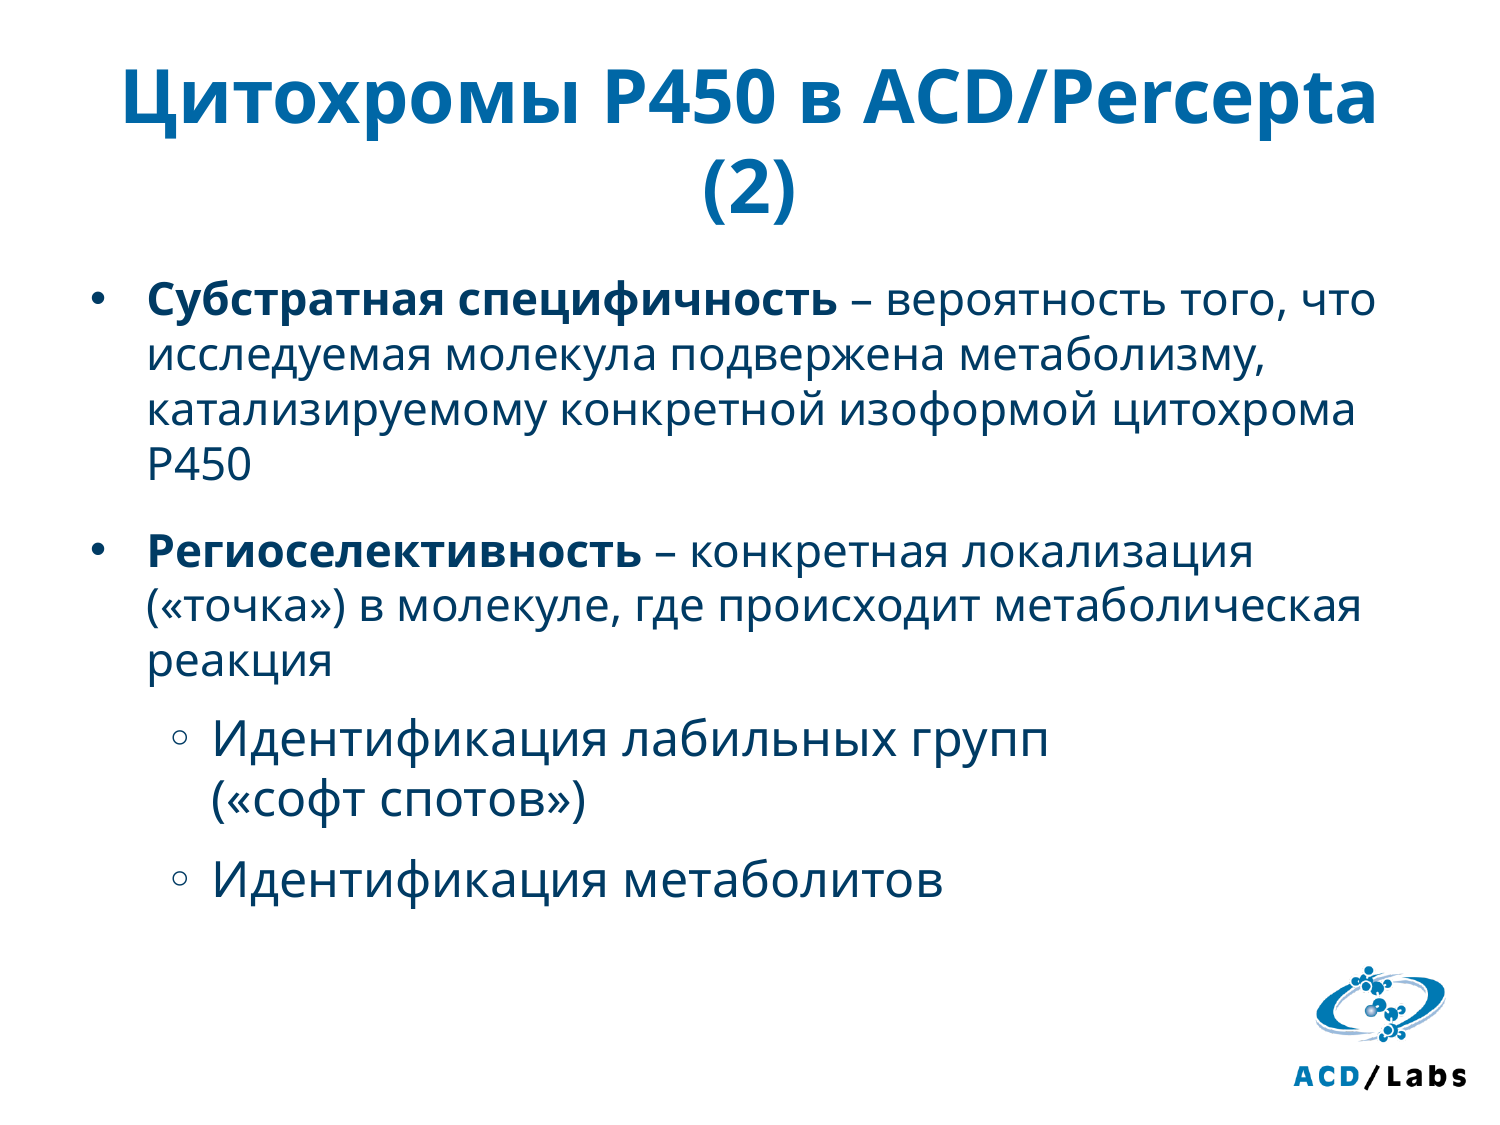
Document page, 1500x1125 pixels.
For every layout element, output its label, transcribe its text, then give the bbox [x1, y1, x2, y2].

picture [1385, 1006, 1397, 1012]
title Цитохромы P450 в ACD/Percepta (2) [74, 44, 1426, 233]
list Субстратная специфичность – вероятность того, что исследуемая молекула подвержена метаболизму, катализируемому конкретной изоформой цитохрома P450 Региоселективность – конкретная локализация («точка») в молекуле, где происходит метаболическая реакция Идентификация лабильных групп («софт спотов») Идентификация метаболитов [74, 262, 1426, 1006]
picture [1293, 964, 1471, 1101]
